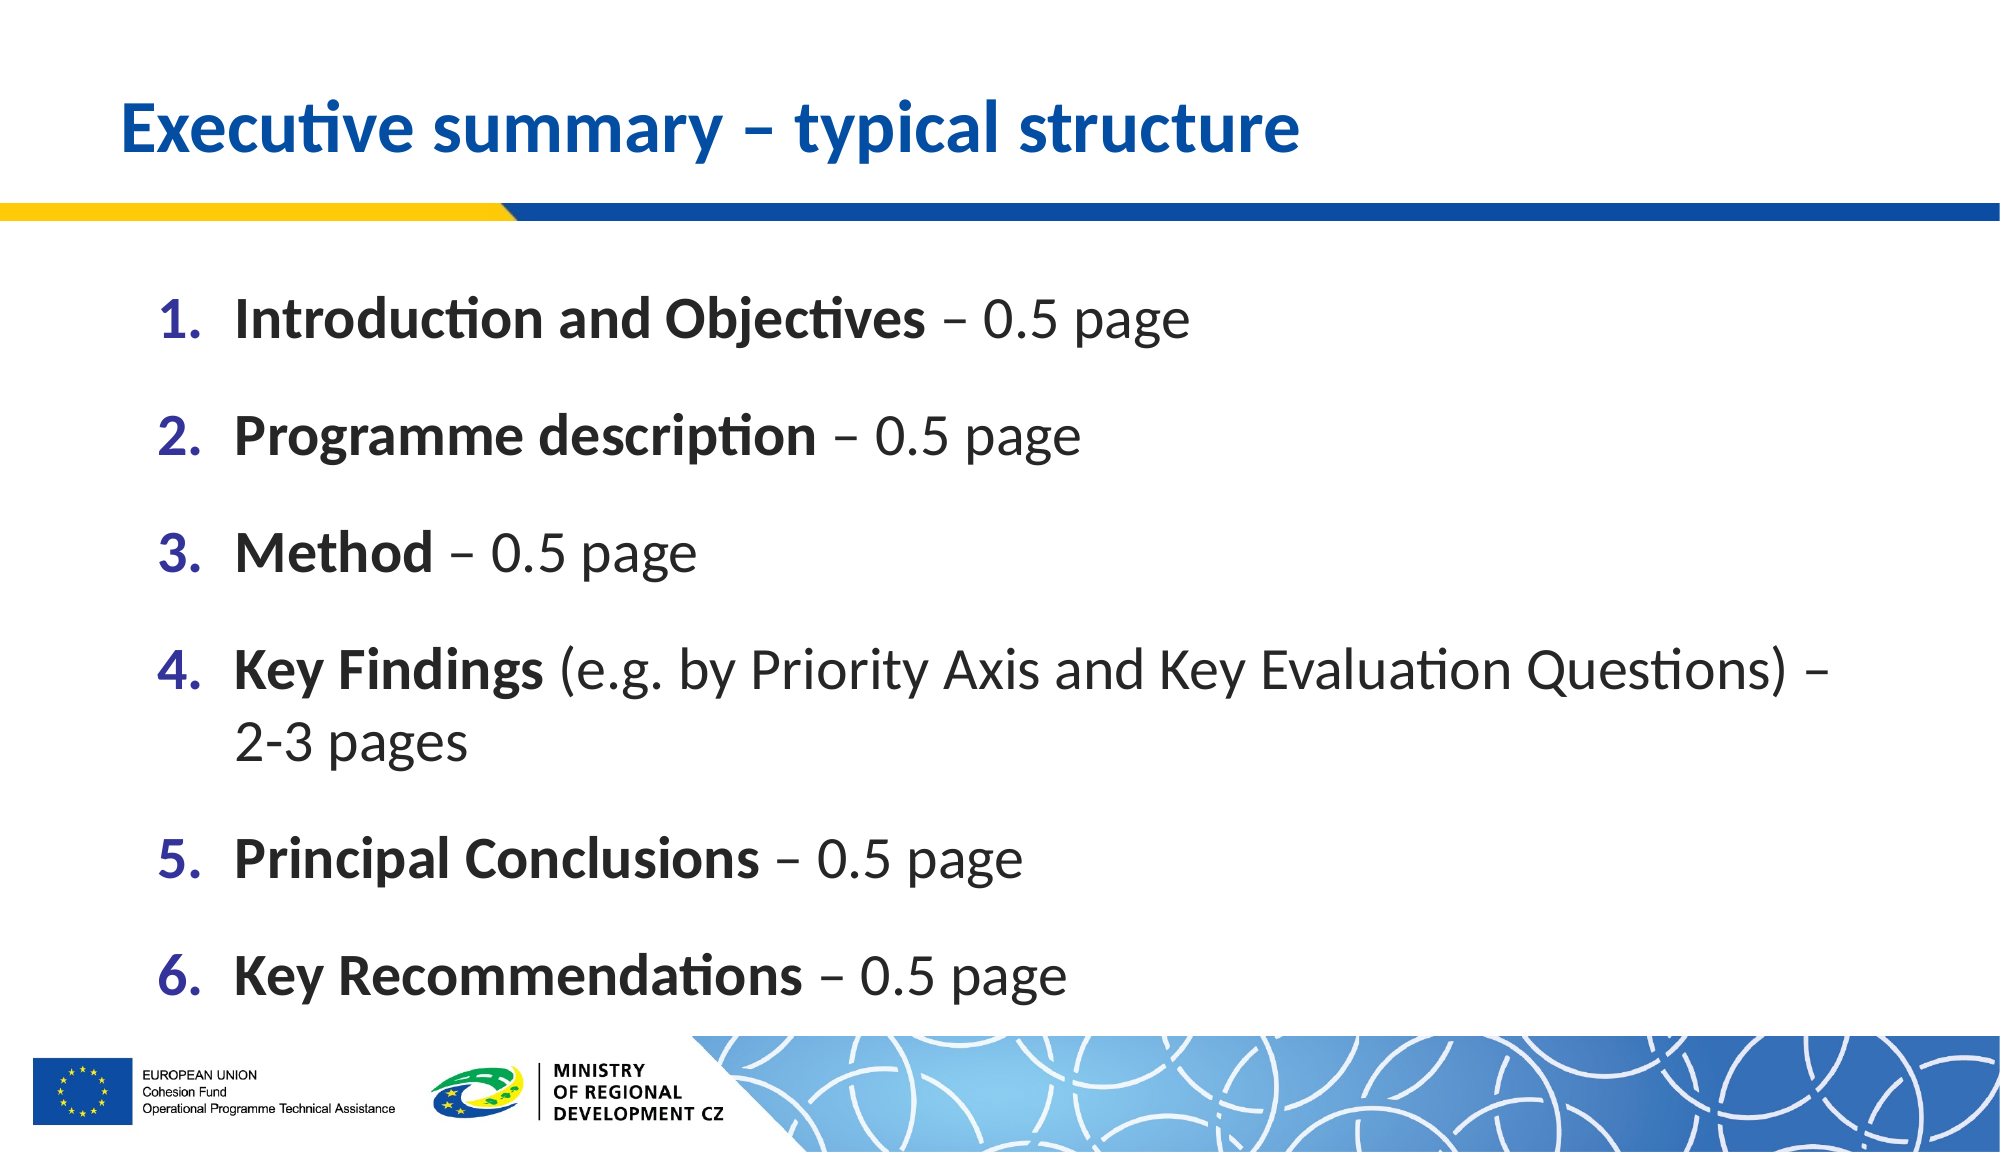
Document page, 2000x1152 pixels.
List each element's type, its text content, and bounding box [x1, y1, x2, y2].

picture [0, 1036, 2000, 1152]
title Executive summary – typical structure [99, 46, 1900, 198]
list Introduction and Objectives – 0.5 page Programme description – 0.5 page Method – 0.5 page Key Findings (e.g. by Priority Axis and Key Evaluation Questions) – 2-3 pages Principal Conclusions – 0.5 page Key Recommendations – 0.5 page [137, 268, 1900, 1025]
picture [0, 203, 2000, 221]
